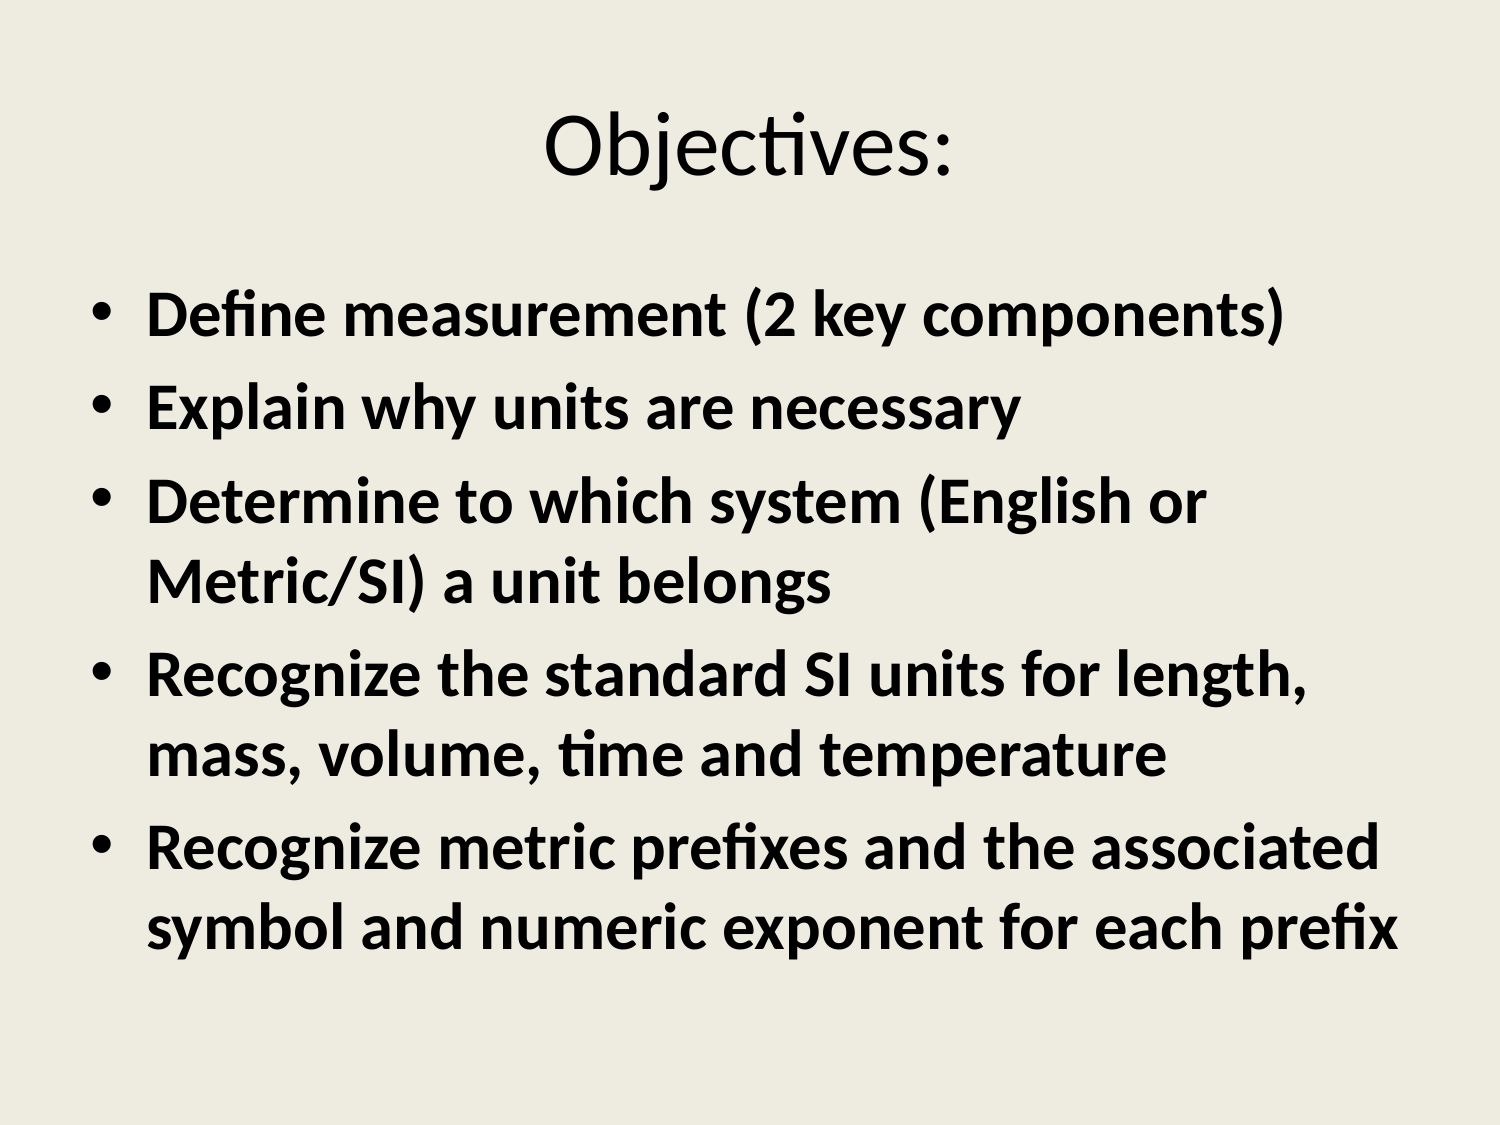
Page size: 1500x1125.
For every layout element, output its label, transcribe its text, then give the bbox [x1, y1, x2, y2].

list Define measurement (2 key components) Explain why units are necessary Determine to which system (English or Metric/SI) a unit belongs Recognize the standard SI units for length, mass, volume, time and temperature Recognize metric prefixes and the associated symbol and numeric exponent for each prefix [75, 262, 1425, 1005]
title Objectives: [75, 45, 1425, 233]
